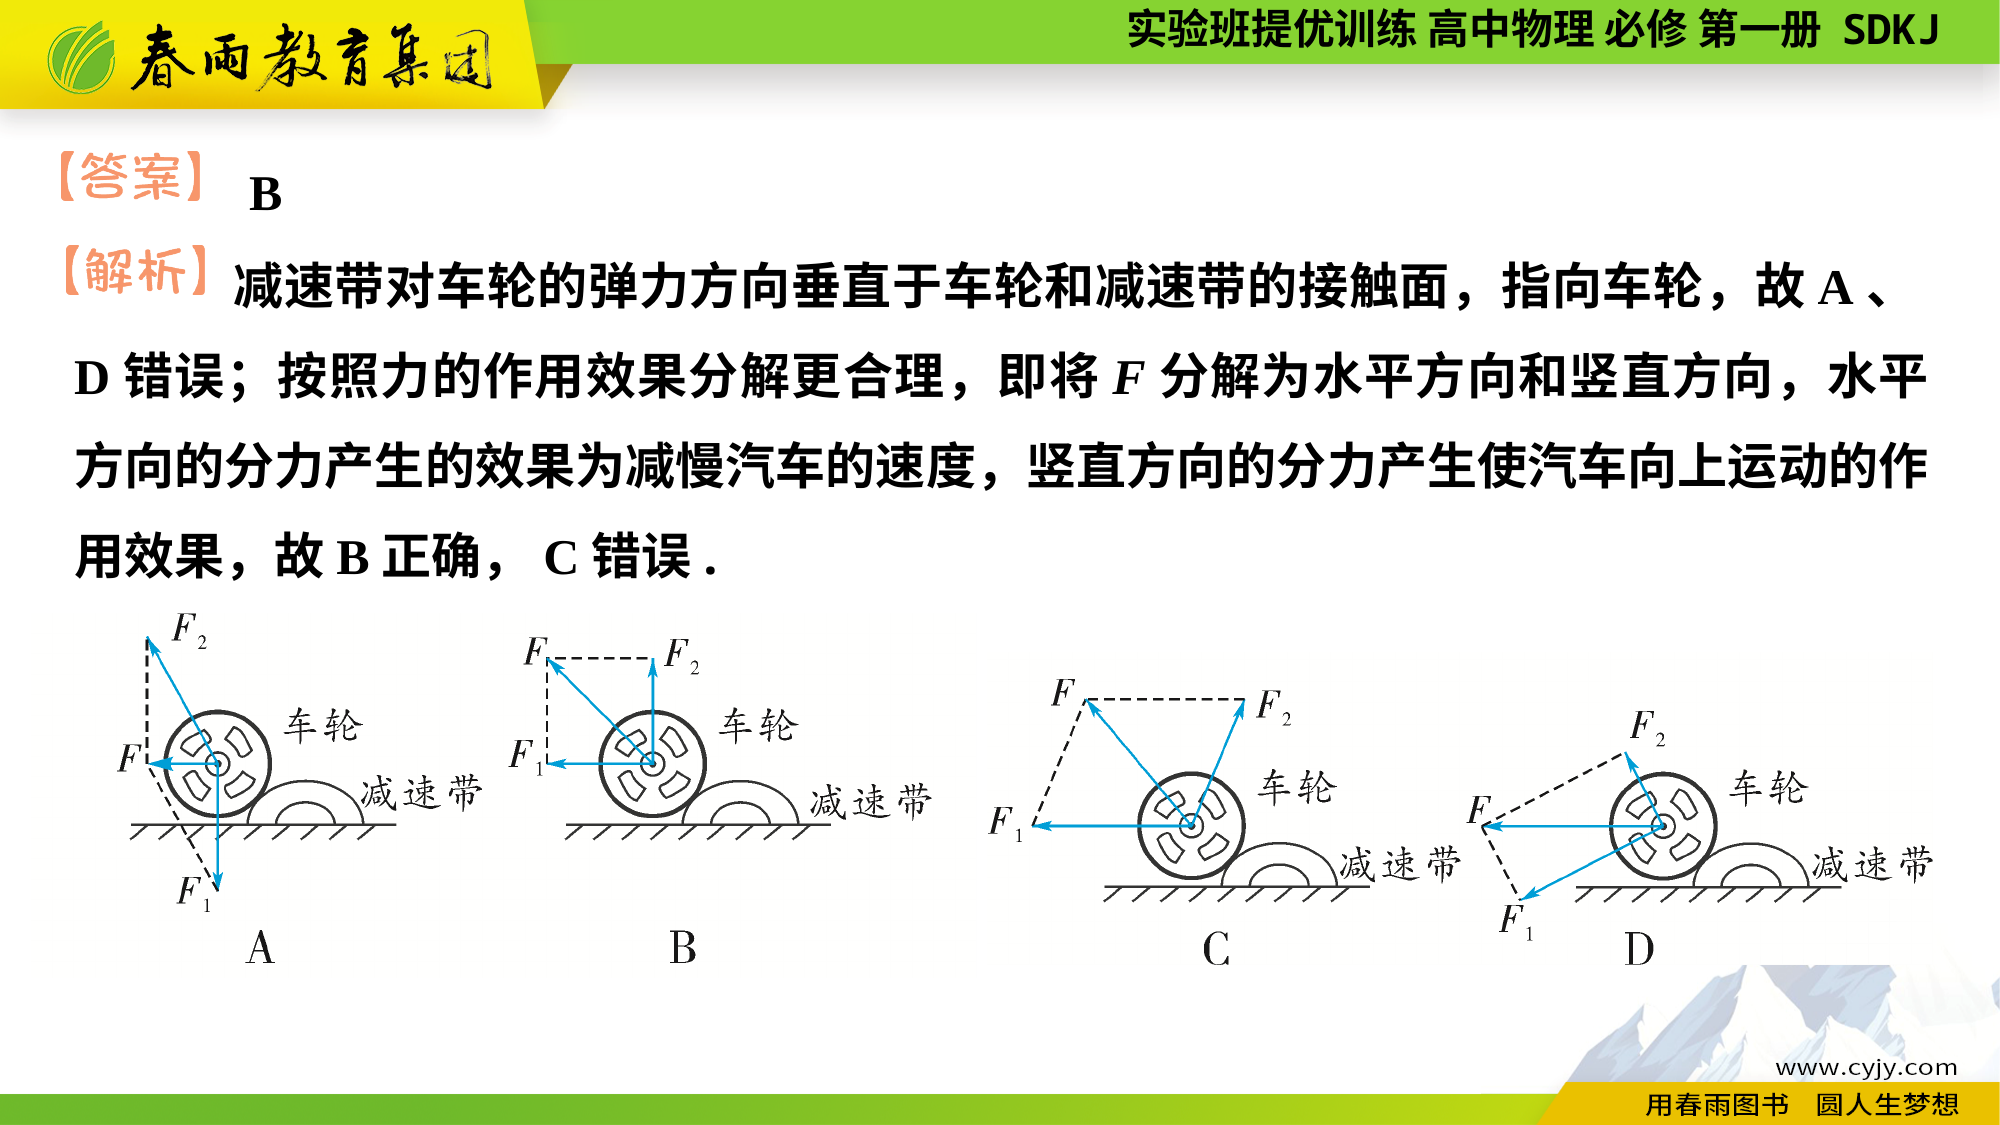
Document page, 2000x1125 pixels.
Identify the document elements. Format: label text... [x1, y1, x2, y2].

picture [0, 0, 2000, 1125]
text_box 减速带对车轮的弹力方向垂直于车轮和减速带的接触面，指向车轮，故A、D错误；按照力的作用效果分解更合理，即将F分解为水平方向和竖直方向，水平方向的分力产生的效果为减慢汽车的速度，竖直方向的分力产生使汽车向上运动的作用效果，故B正确，C错误. [59, 218, 1944, 592]
list B [59, 122, 1944, 218]
